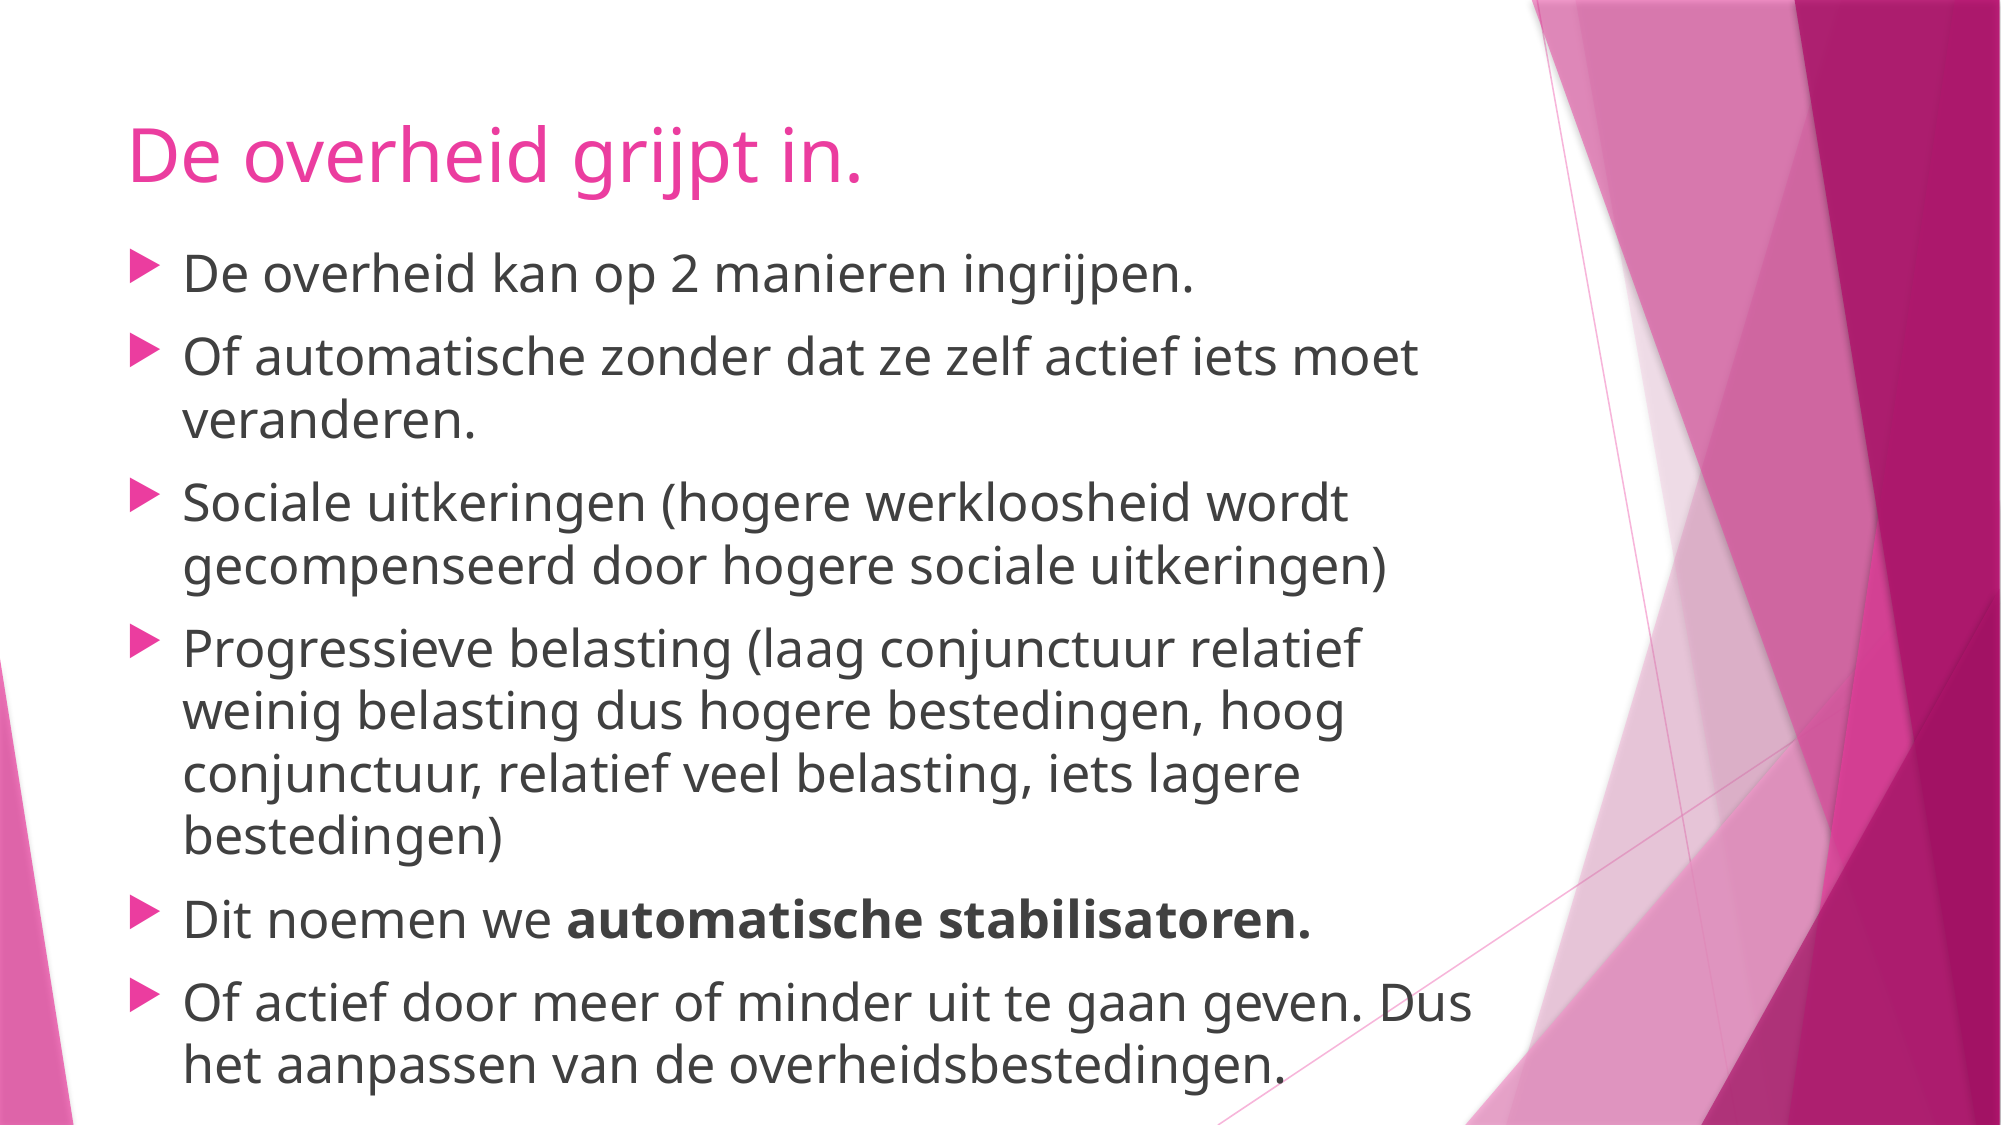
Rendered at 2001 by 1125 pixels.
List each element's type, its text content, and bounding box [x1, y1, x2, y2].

title De overheid grijpt in. [111, 99, 1522, 232]
list De overheid kan op 2 manieren ingrijpen. Of automatische zonder dat ze zelf actief iets moet veranderen. Sociale uitkeringen (hogere werkloosheid wordt gecompenseerd door hogere sociale uitkeringen) Progressieve belasting (laag conjunctuur relatief weinig belasting dus hogere bestedingen, hoog conjunctuur, relatief veel belasting, iets lagere bestedingen) Dit noemen we automatische stabilisatoren. Of actief door meer of minder uit te gaan geven. Dus het aanpassen van de overheidsbestedingen. [111, 232, 1522, 992]
